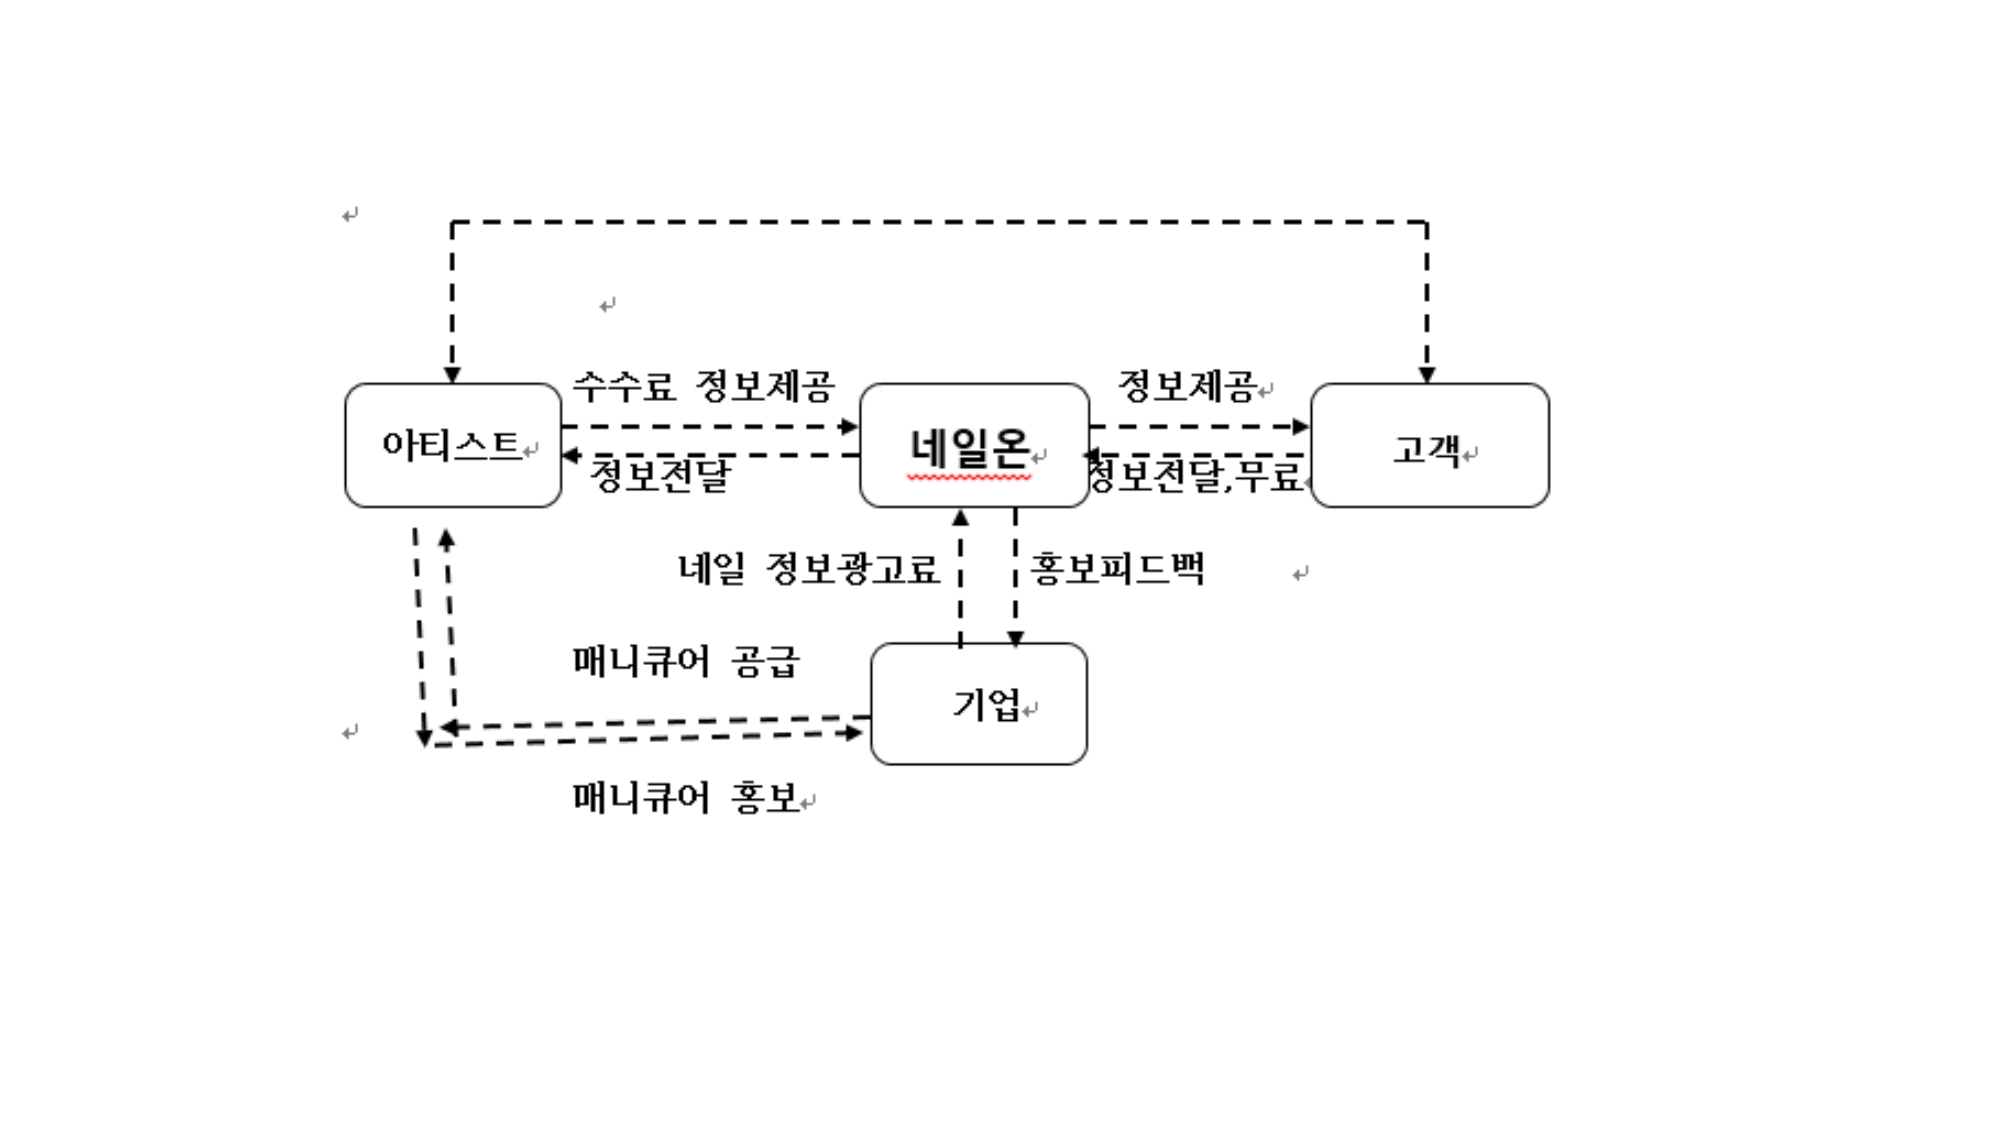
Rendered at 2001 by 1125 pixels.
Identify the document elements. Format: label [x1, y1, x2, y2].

picture [333, 183, 1564, 853]
